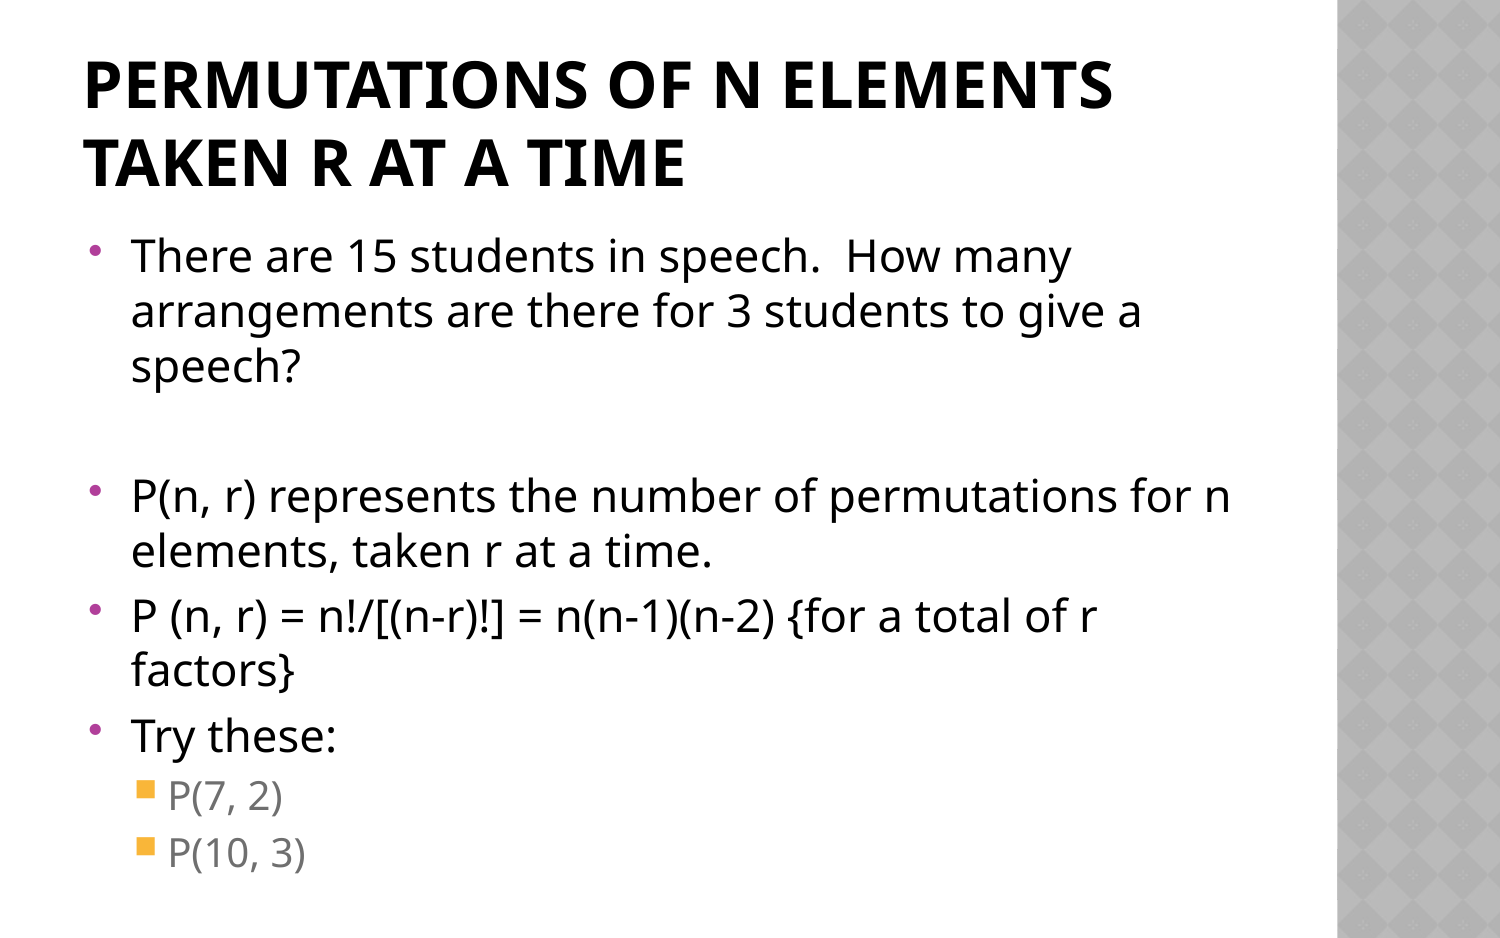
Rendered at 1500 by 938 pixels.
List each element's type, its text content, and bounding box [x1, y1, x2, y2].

title Permutations of n elements taken r at a time [75, 43, 1263, 200]
list There are 15 students in speech. How many arrangements are there for 3 students to give a speech? P(n, r) represents the number of permutations for n elements, taken r at a time. P (n, r) = n!/[(n-r)!] = n(n-1)(n-2) {for a total of r factors} Try these: P(7, 2) P(10, 3) [75, 220, 1263, 883]
